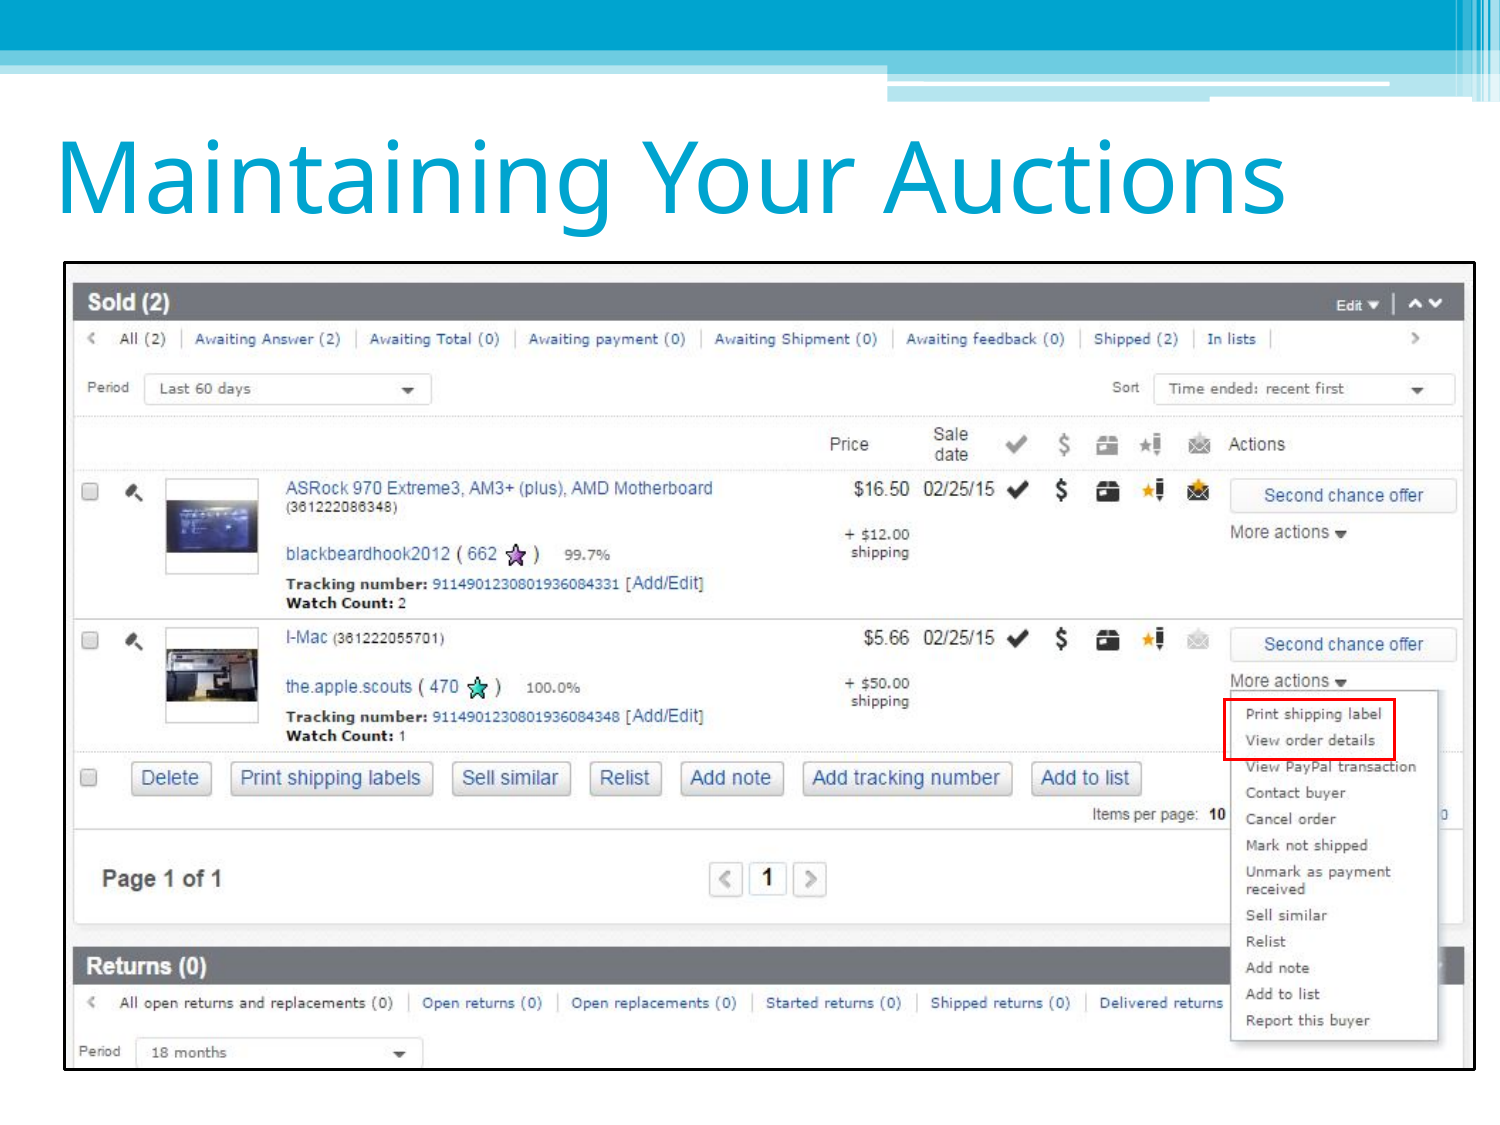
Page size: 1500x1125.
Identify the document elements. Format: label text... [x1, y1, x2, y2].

picture [66, 264, 1473, 1068]
title Maintaining Your Auctions [39, 87, 1500, 261]
